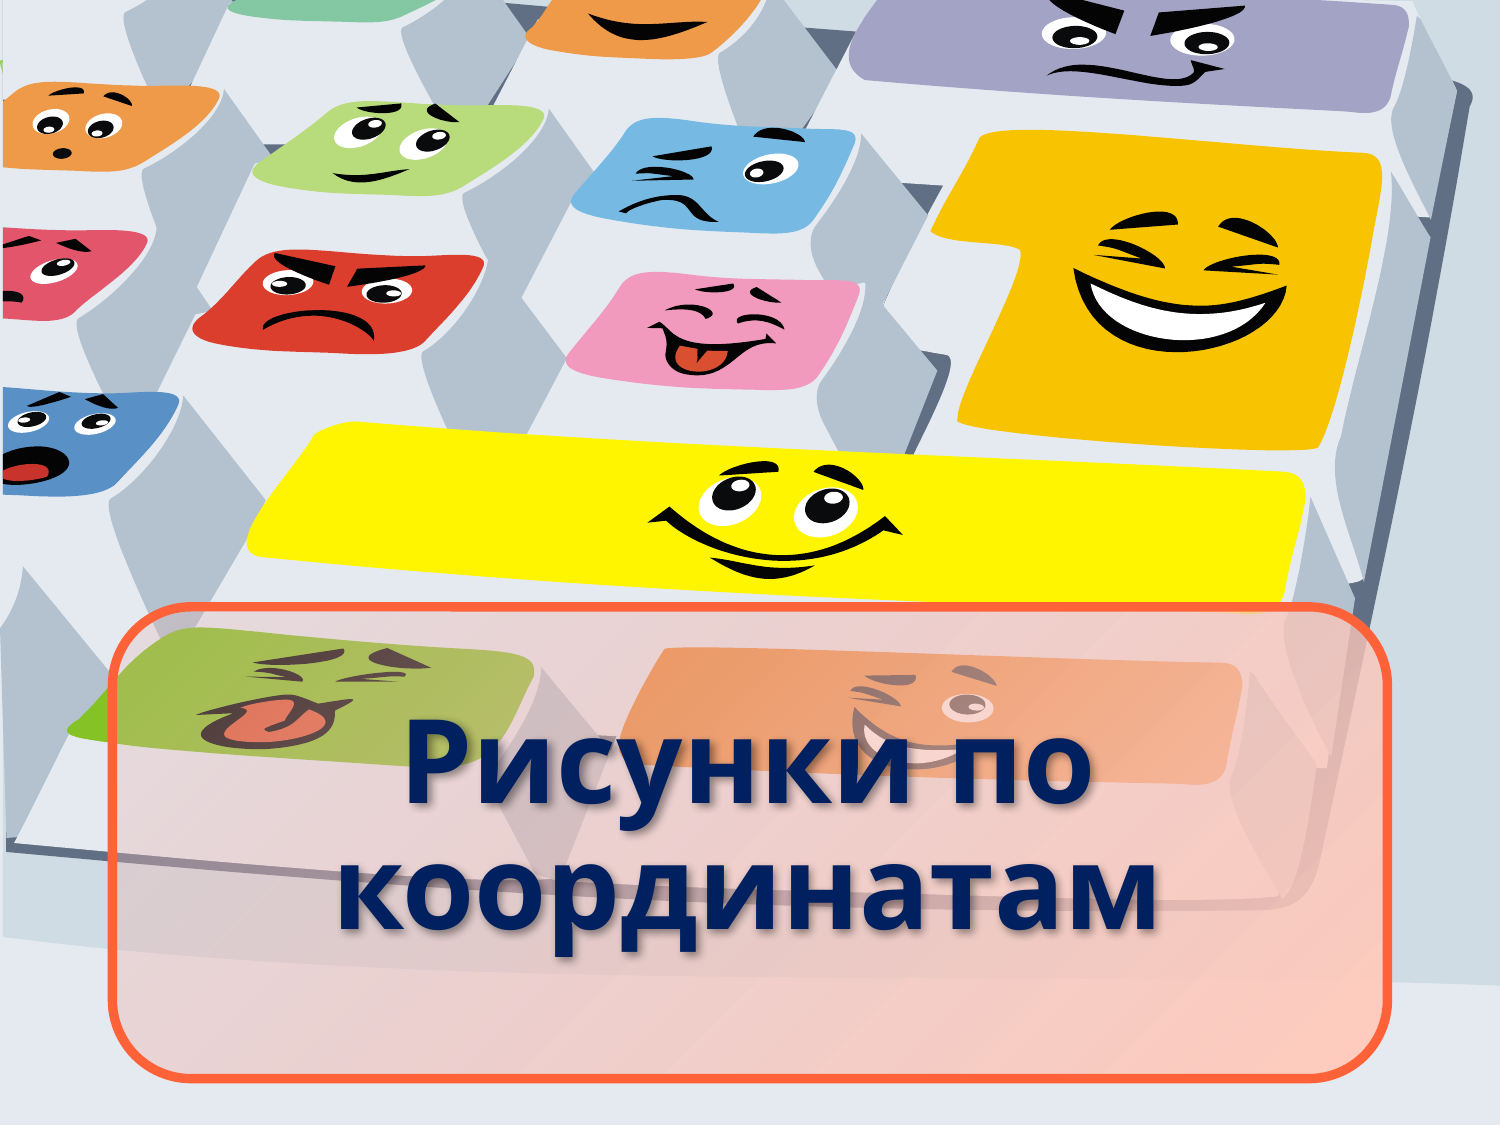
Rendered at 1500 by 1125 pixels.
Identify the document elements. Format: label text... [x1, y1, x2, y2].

title Рисунки по координатам [110, 594, 1386, 1064]
